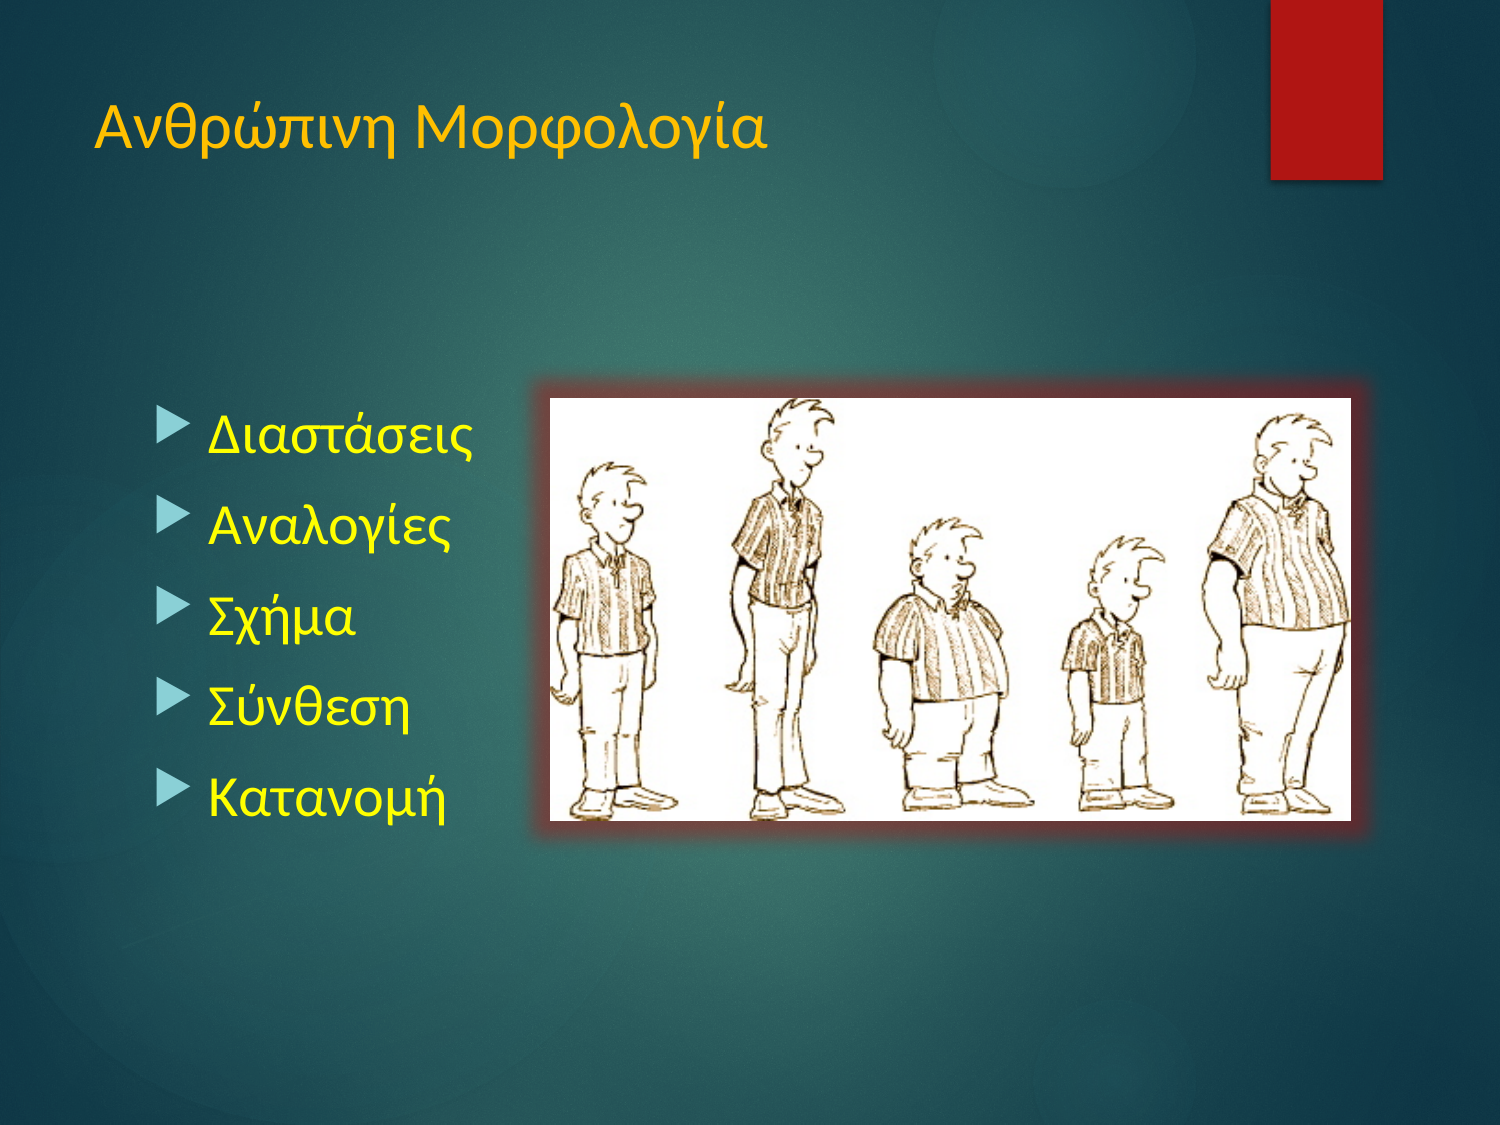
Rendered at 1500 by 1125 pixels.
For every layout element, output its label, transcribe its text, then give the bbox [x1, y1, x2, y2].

picture [550, 398, 1352, 821]
list Διαστάσεις Αναλογίες Σχήμα Σύνθεση Κατανομή [137, 387, 1271, 1063]
title Ανθρώπινη Μορφολογία [79, 74, 1237, 304]
